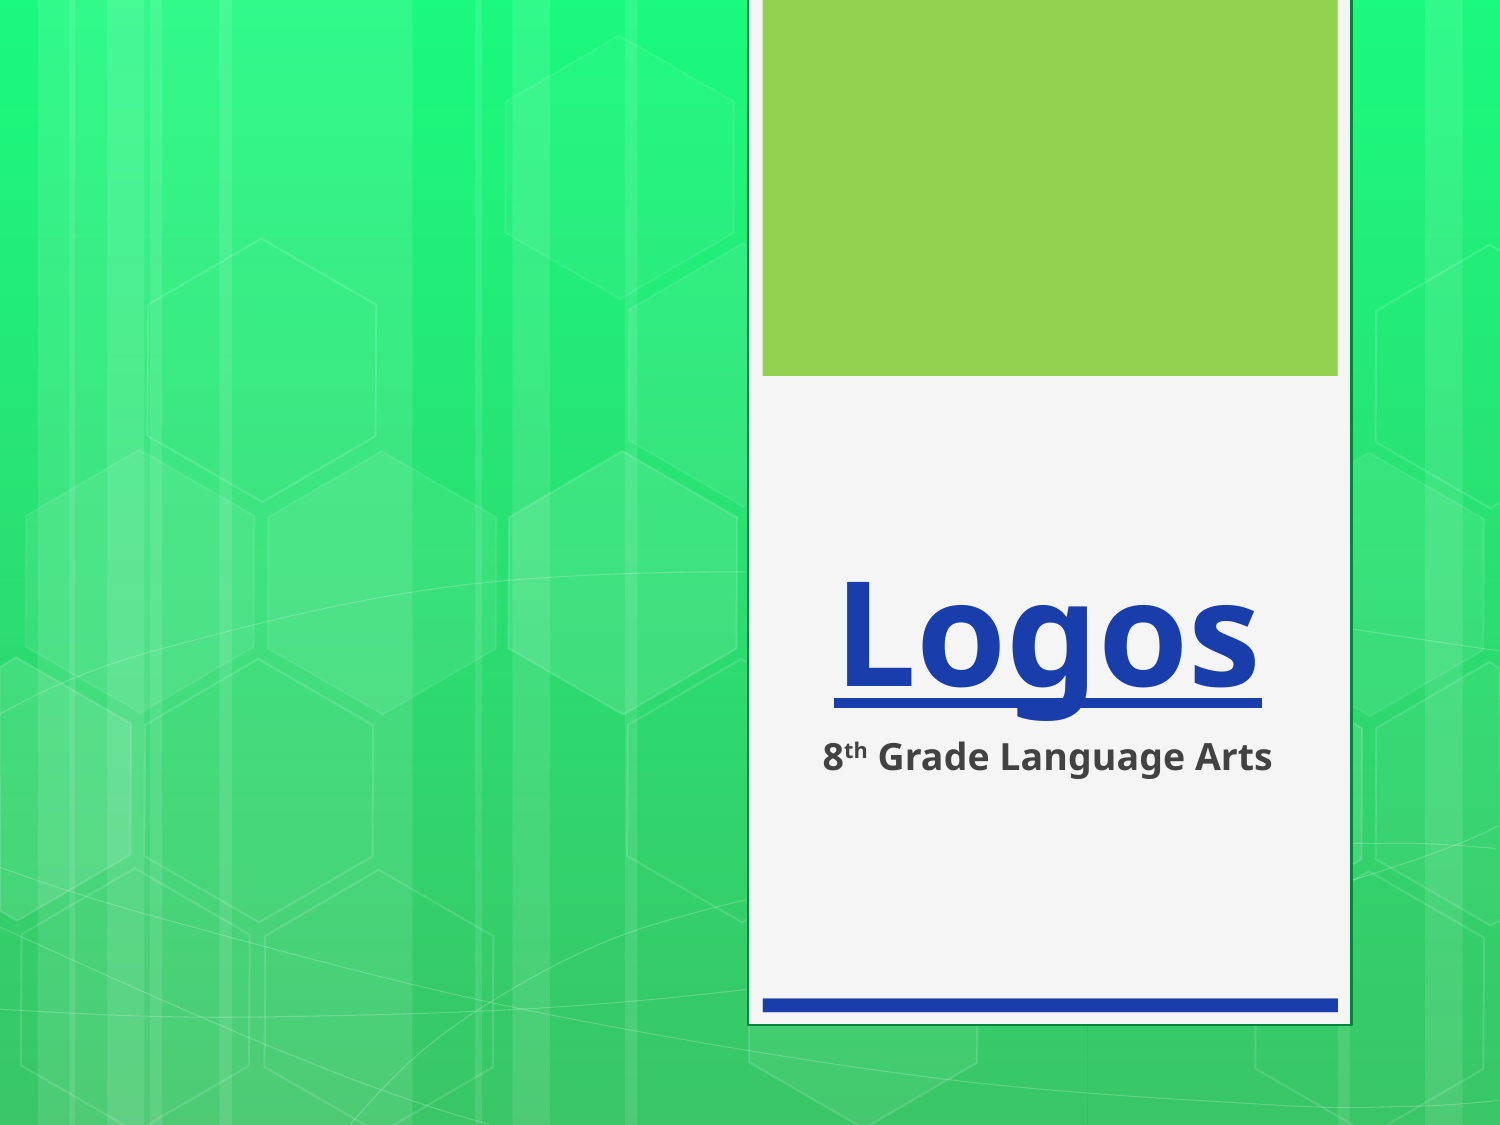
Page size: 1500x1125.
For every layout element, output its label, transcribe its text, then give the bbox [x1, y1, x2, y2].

title Logos [776, 444, 1320, 724]
subtitle 8th Grade Language Arts [776, 725, 1320, 933]
